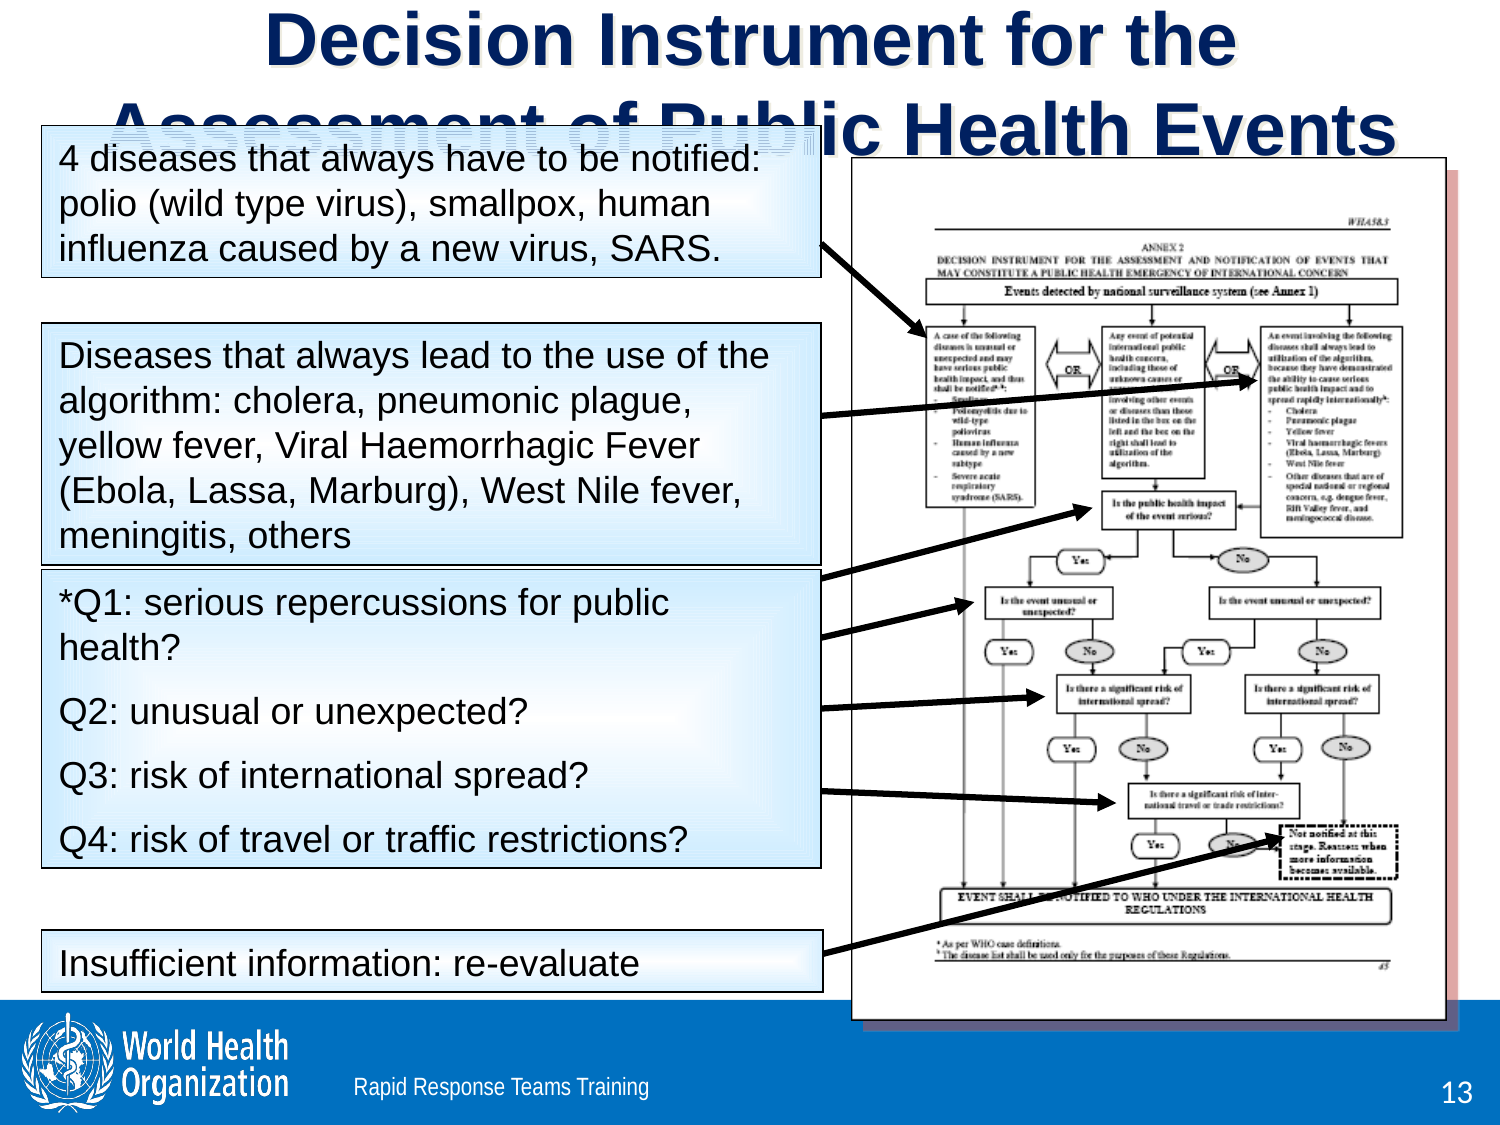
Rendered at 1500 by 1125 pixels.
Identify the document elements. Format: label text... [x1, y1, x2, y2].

picture [21, 1012, 288, 1113]
title Decision Instrument for the Assessment of Public Health Events [76, 24, 1427, 138]
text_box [41, 507, 1117, 836]
picture [850, 157, 1448, 1021]
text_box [41, 322, 1258, 568]
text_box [41, 836, 1286, 995]
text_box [41, 125, 928, 322]
